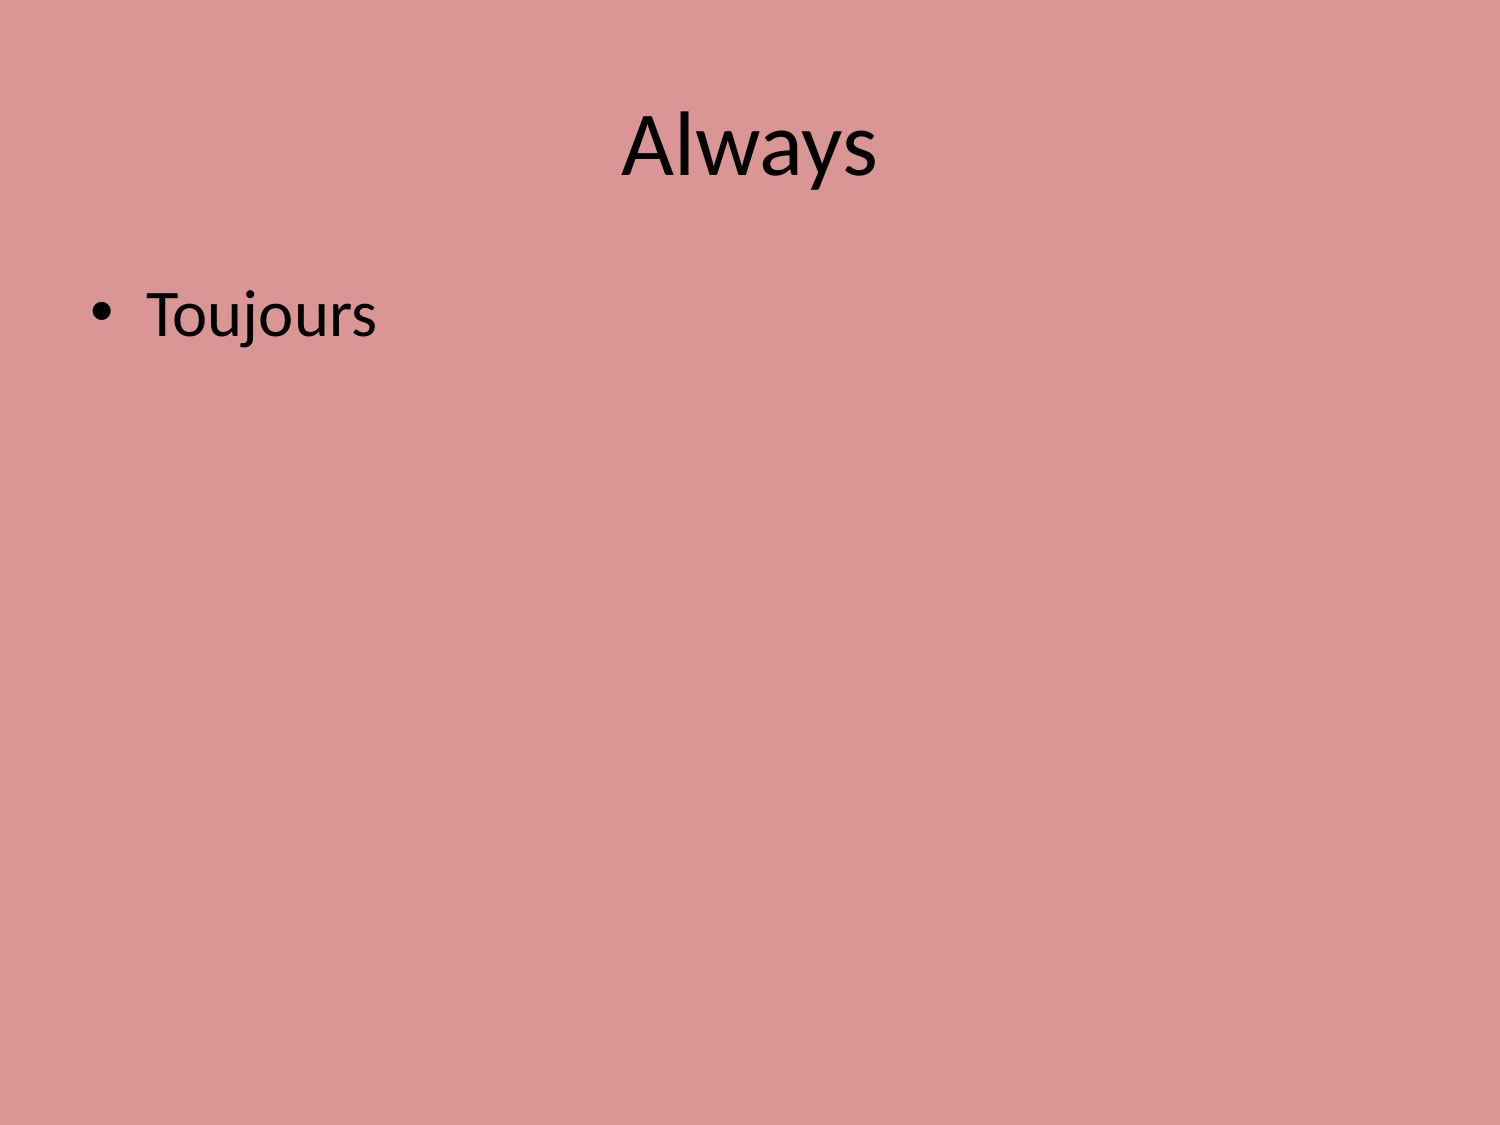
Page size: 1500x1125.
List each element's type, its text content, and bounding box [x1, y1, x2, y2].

title Always [75, 45, 1425, 233]
list Toujours [75, 262, 1425, 1005]
